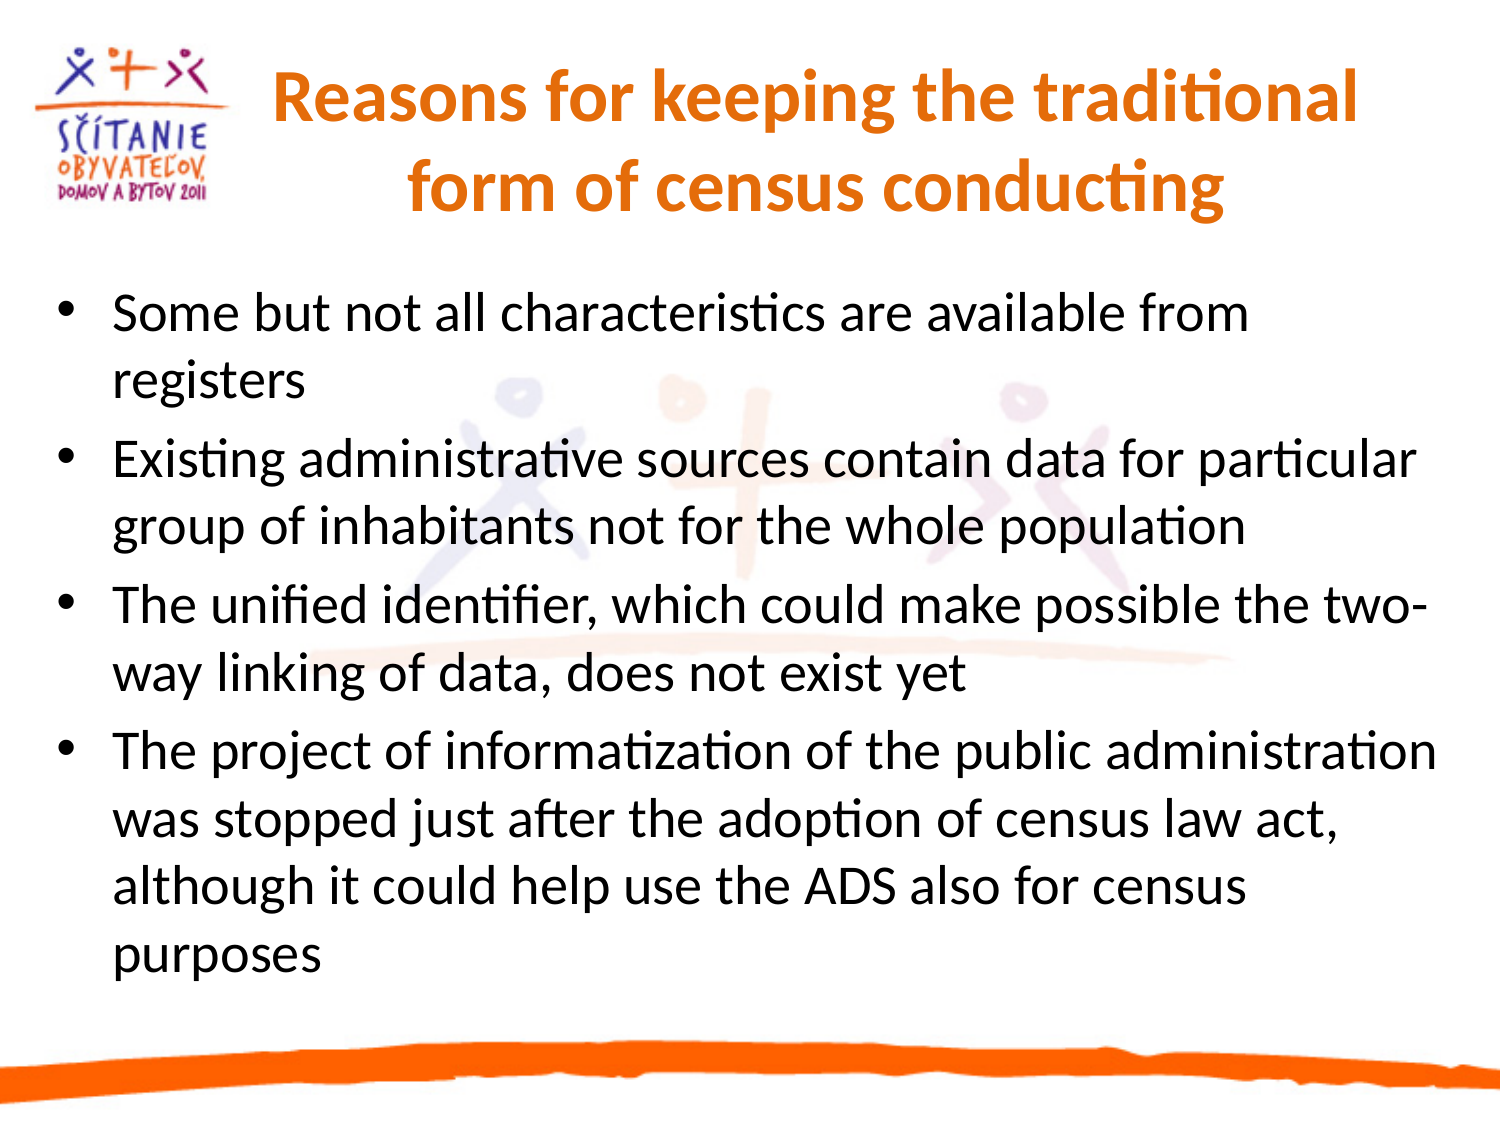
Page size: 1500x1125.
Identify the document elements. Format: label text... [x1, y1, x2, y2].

list Some but not all characteristics are available from registers Existing administrative sources contain data for particular group of inhabitants not for the whole population The unified identifier, which could make possible the two-way linking of data, does not exist yet The project of informatization of the public administration was stopped just after the adoption of census law act, although it could help use the ADS also for census purposes [41, 266, 1459, 1036]
title Reasons for keeping the traditional form of census conducting [194, 42, 1439, 231]
picture [0, 0, 1500, 1125]
